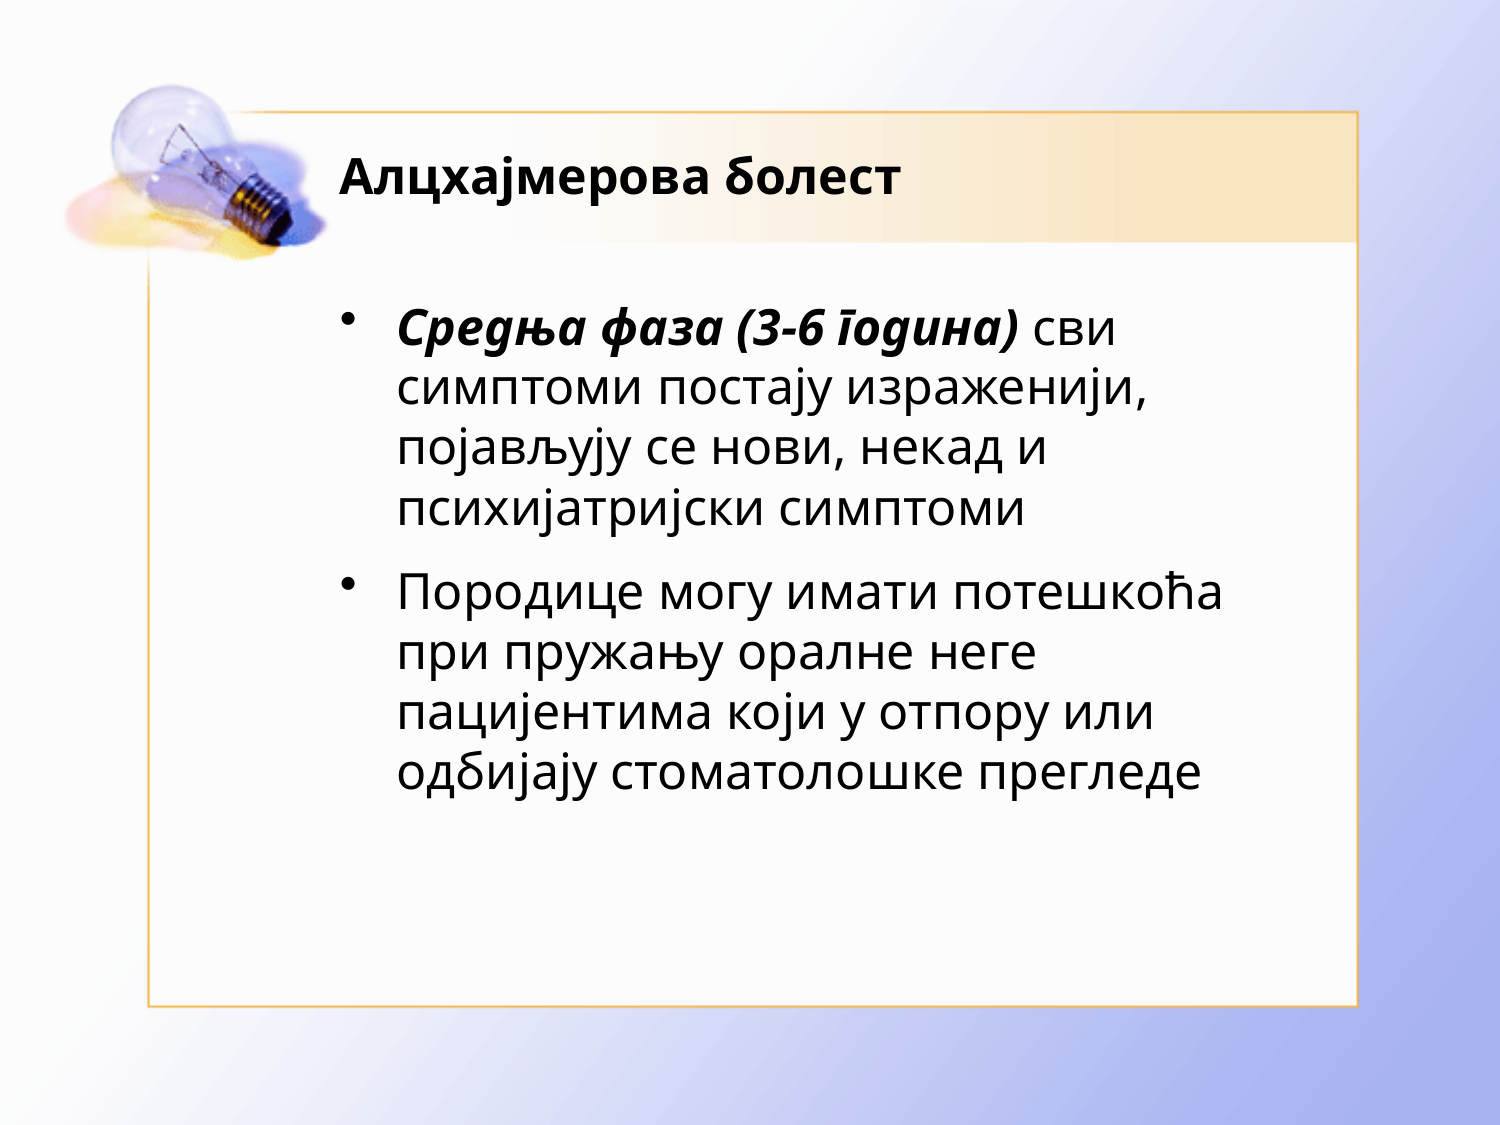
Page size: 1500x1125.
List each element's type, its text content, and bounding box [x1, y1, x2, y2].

title Алцхајмерова болест [324, 134, 1276, 223]
picture [0, 0, 1500, 1125]
list Средња фаза (3-6 година) сви симптоми постају израженији, појављују се нови, некад и психијатријски симптоми Породице могу имати потешкоћа при пружању оралне неге пацијентима који у отпору или одбијају стоматолошке прегледе [324, 287, 1276, 926]
